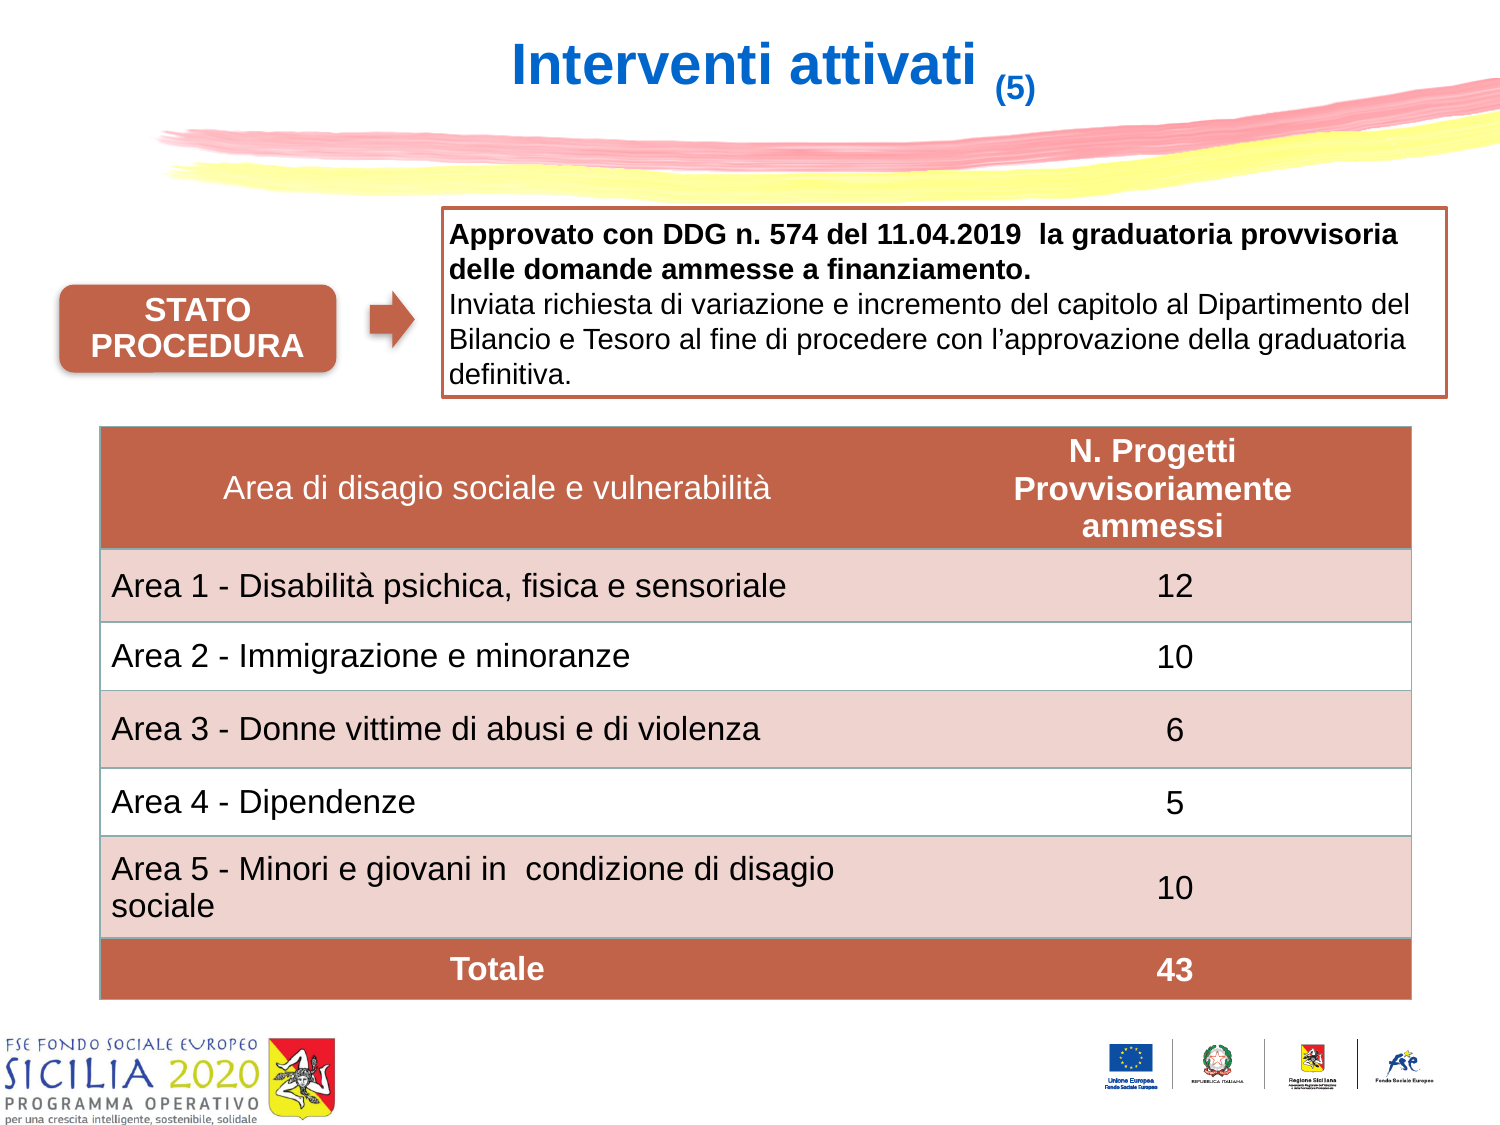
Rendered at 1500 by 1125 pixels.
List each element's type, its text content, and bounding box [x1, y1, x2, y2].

picture [1080, 1034, 1447, 1107]
table_cell 43 [939, 939, 1411, 999]
table_cell Totale [101, 939, 939, 999]
table_cell 12 [939, 550, 1411, 621]
text_box STATO PROCEDURA [59, 284, 337, 373]
table_cell 10 [939, 623, 1411, 690]
table_cell 6 [939, 691, 1411, 767]
table_header Area di disagio sociale e vulnerabilità [101, 427, 939, 548]
table_cell Area 2 - Immigrazione e minoranze [101, 623, 939, 690]
text_box Approvato con DDG n. 574 del 11.04.2019 la graduatoria provvisoria delle domande ammesse a finanziamento. Inviata richiesta di variazione e incremento del capitolo al Dipartimento del Bilancio e Tesoro al fine di procedere con l’approvazione della graduatoria definitiva. [442, 218, 1447, 397]
text_box Interventi attivati (5) [47, 19, 1500, 114]
table_header N. Progetti Provvisoriamente ammessi [939, 427, 1411, 548]
picture [0, 1031, 348, 1125]
table_cell Area 3 - Donne vittime di abusi e di violenza [101, 691, 939, 767]
table_cell 5 [939, 769, 1411, 835]
table_cell 10 [939, 837, 1411, 937]
table_cell Area 5 - Minori e giovani in condizione di disagio sociale [101, 837, 939, 937]
table_cell Area 1 - Disabilità psichica, fisica e sensoriale [101, 550, 939, 621]
table_cell Area 4 - Dipendenze [101, 769, 939, 835]
text_box [369, 290, 415, 349]
picture [100, 77, 1500, 209]
